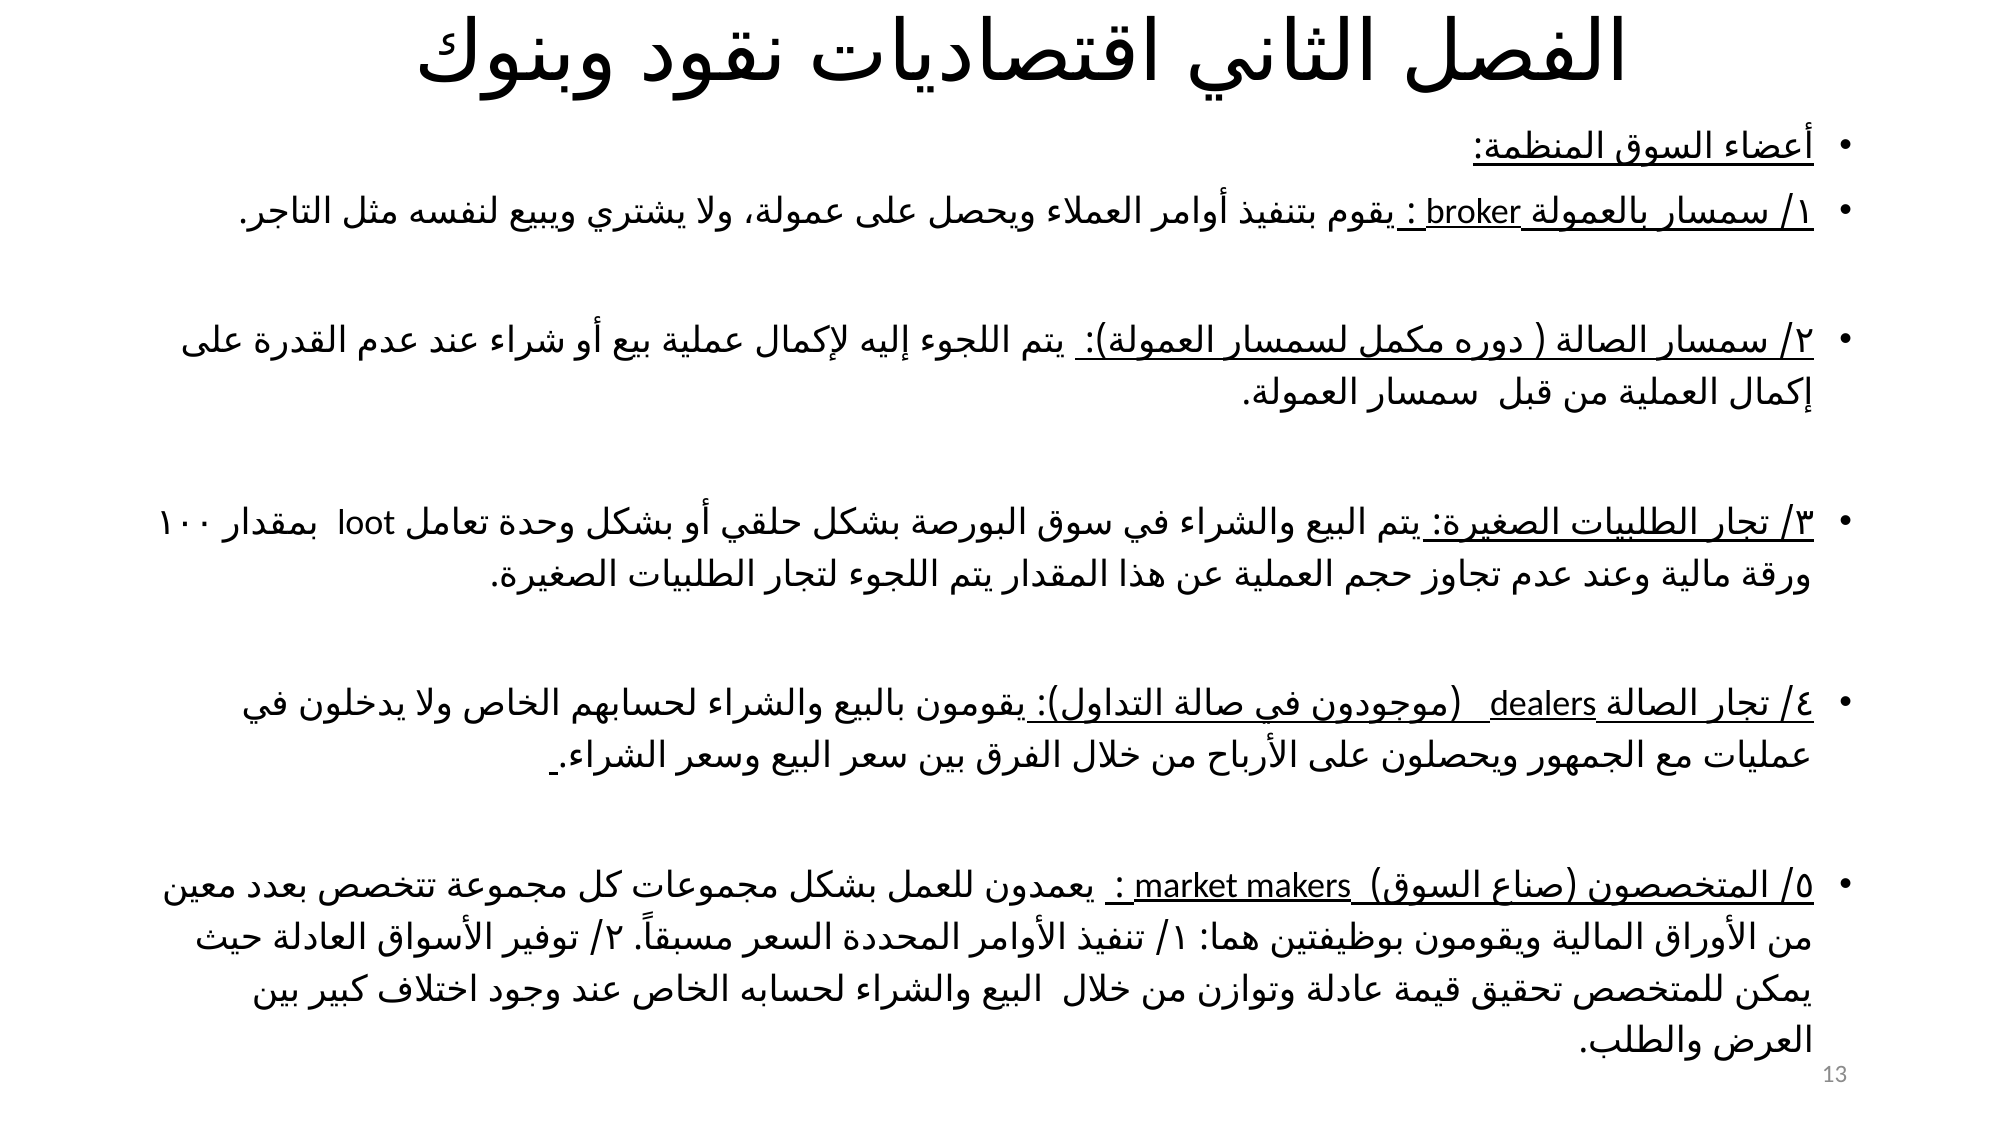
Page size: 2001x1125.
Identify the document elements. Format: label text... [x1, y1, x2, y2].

slide_number 13 [1412, 1042, 1863, 1103]
title الفصل الثاني اقتصاديات نقود وبنوك [295, 0, 1773, 106]
list أعضاء السوق المنظمة: ١/ سمسار بالعمولة broker : يقوم بتنفيذ أوامر العملاء ويحصل على عمولة، ولا يشتري ويبيع لنفسه مثل التاجر. ٢/ سمسار الصالة ( دوره مكمل لسمسار العمولة): يتم اللجوء إليه لإكمال عملية بيع أو شراء عند عدم القدرة على إكمال العملية من قبل سمسار العمولة. ٣/ تجار الطلبيات الصغيرة: يتم البيع والشراء في سوق البورصة بشكل حلقي أو بشكل وحدة تعامل loot بمقدار ١٠٠ ورقة مالية وعند عدم تجاوز حجم العملية عن هذا المقدار يتم اللجوء لتجار الطلبيات الصغيرة. ٤/ تجار الصالة dealers (موجودون في صالة التداول): يقومون بالبيع والشراء لحسابهم الخاص ولا يدخلون في عمليات مع الجمهور ويحصلون على الأرباح من خلال الفرق بين سعر البيع وسعر الشراء. ٥/ المتخصصون (صناع السوق) market makers : يعمدون للعمل بشكل مجموعات كل مجموعة تتخصص بعدد معين من الأوراق المالية ويقومون بوظيفتين هما: ١/ تنفيذ الأوامر المحددة السعر مسبقاً. ٢/ توفير الأسواق العادلة حيث يمكن للمتخصص تحقيق قيمة عادلة وتوازن من خلال البيع والشراء لحسابه الخاص عند وجود اختلاف كبير بين العرض والطلب. [137, 106, 1863, 1076]
